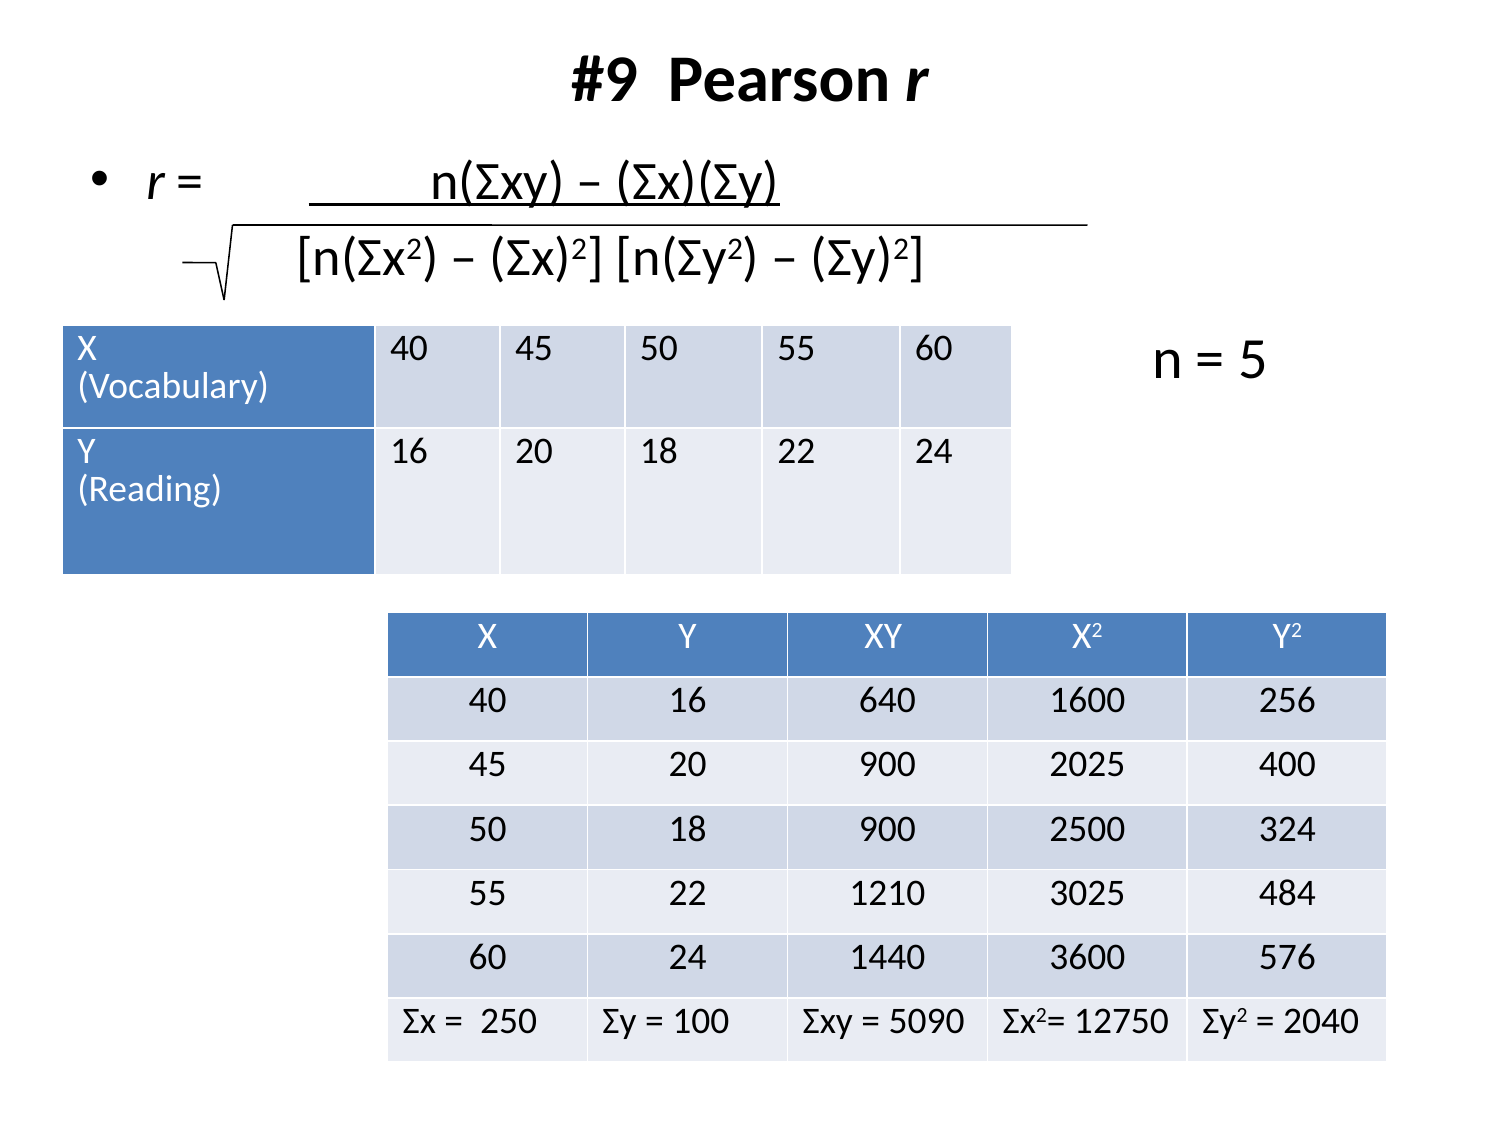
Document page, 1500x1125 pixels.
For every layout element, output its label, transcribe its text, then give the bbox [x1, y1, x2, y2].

table_cell 1440 [788, 935, 987, 997]
table_cell 324 [1188, 806, 1386, 869]
table_cell 640 [788, 678, 987, 740]
table_cell 22 [588, 870, 787, 933]
table_cell 45 [388, 742, 587, 804]
table_cell 24 [901, 429, 1011, 574]
table_cell 2500 [988, 806, 1186, 869]
table_cell 3025 [988, 870, 1186, 933]
table_header X2 [988, 613, 1186, 676]
table_cell 24 [588, 935, 787, 997]
table_cell 60 [388, 935, 587, 997]
table_cell 16 [376, 429, 499, 574]
table_cell 900 [788, 742, 987, 804]
table_cell 20 [588, 742, 787, 804]
table_cell 256 [1188, 678, 1386, 740]
table_cell Σy2 = 2040 [1188, 999, 1386, 1061]
table_cell Σx = 250 [388, 999, 587, 1061]
table_header Y2 [1188, 613, 1386, 676]
list r = n(Σxy) – (Σx)(Σy) [n(Σx2) – (Σx)2] [n(Σy2) – (Σy)2] [75, 137, 1425, 350]
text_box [182, 224, 233, 301]
table_cell 18 [588, 806, 787, 869]
text_box n = 5 [1137, 312, 1475, 398]
table_cell 50 [388, 806, 587, 869]
table_cell 900 [788, 806, 987, 869]
table_cell 40 [388, 678, 587, 740]
table_header 50 [626, 326, 761, 427]
table_header X [388, 613, 587, 676]
table_cell Y (Reading) [63, 429, 374, 574]
table_cell 3600 [988, 935, 1186, 997]
table_header 55 [763, 326, 899, 427]
table_cell 1600 [988, 678, 1186, 740]
table_cell 2025 [988, 742, 1186, 804]
table_header XY [788, 613, 987, 676]
table_cell 18 [626, 429, 761, 574]
table_cell 20 [501, 429, 624, 574]
table_header Y [588, 613, 787, 676]
table_cell 400 [1188, 742, 1386, 804]
table_cell 1210 [788, 870, 987, 933]
table_cell Σx2= 12750 [988, 999, 1186, 1061]
table_header X (Vocabulary) [63, 326, 374, 427]
table_cell 16 [588, 678, 787, 740]
table_header 40 [376, 326, 499, 427]
table_cell 484 [1188, 870, 1386, 933]
table_cell Σxy = 5090 [788, 999, 987, 1061]
table_cell 55 [388, 870, 587, 933]
title #9 Pearson r [75, 24, 1425, 125]
table_header 60 [901, 326, 1011, 427]
table_cell Σy = 100 [588, 999, 787, 1061]
table_cell 22 [763, 429, 899, 574]
table_cell 576 [1188, 935, 1386, 997]
table_header 45 [501, 326, 624, 427]
